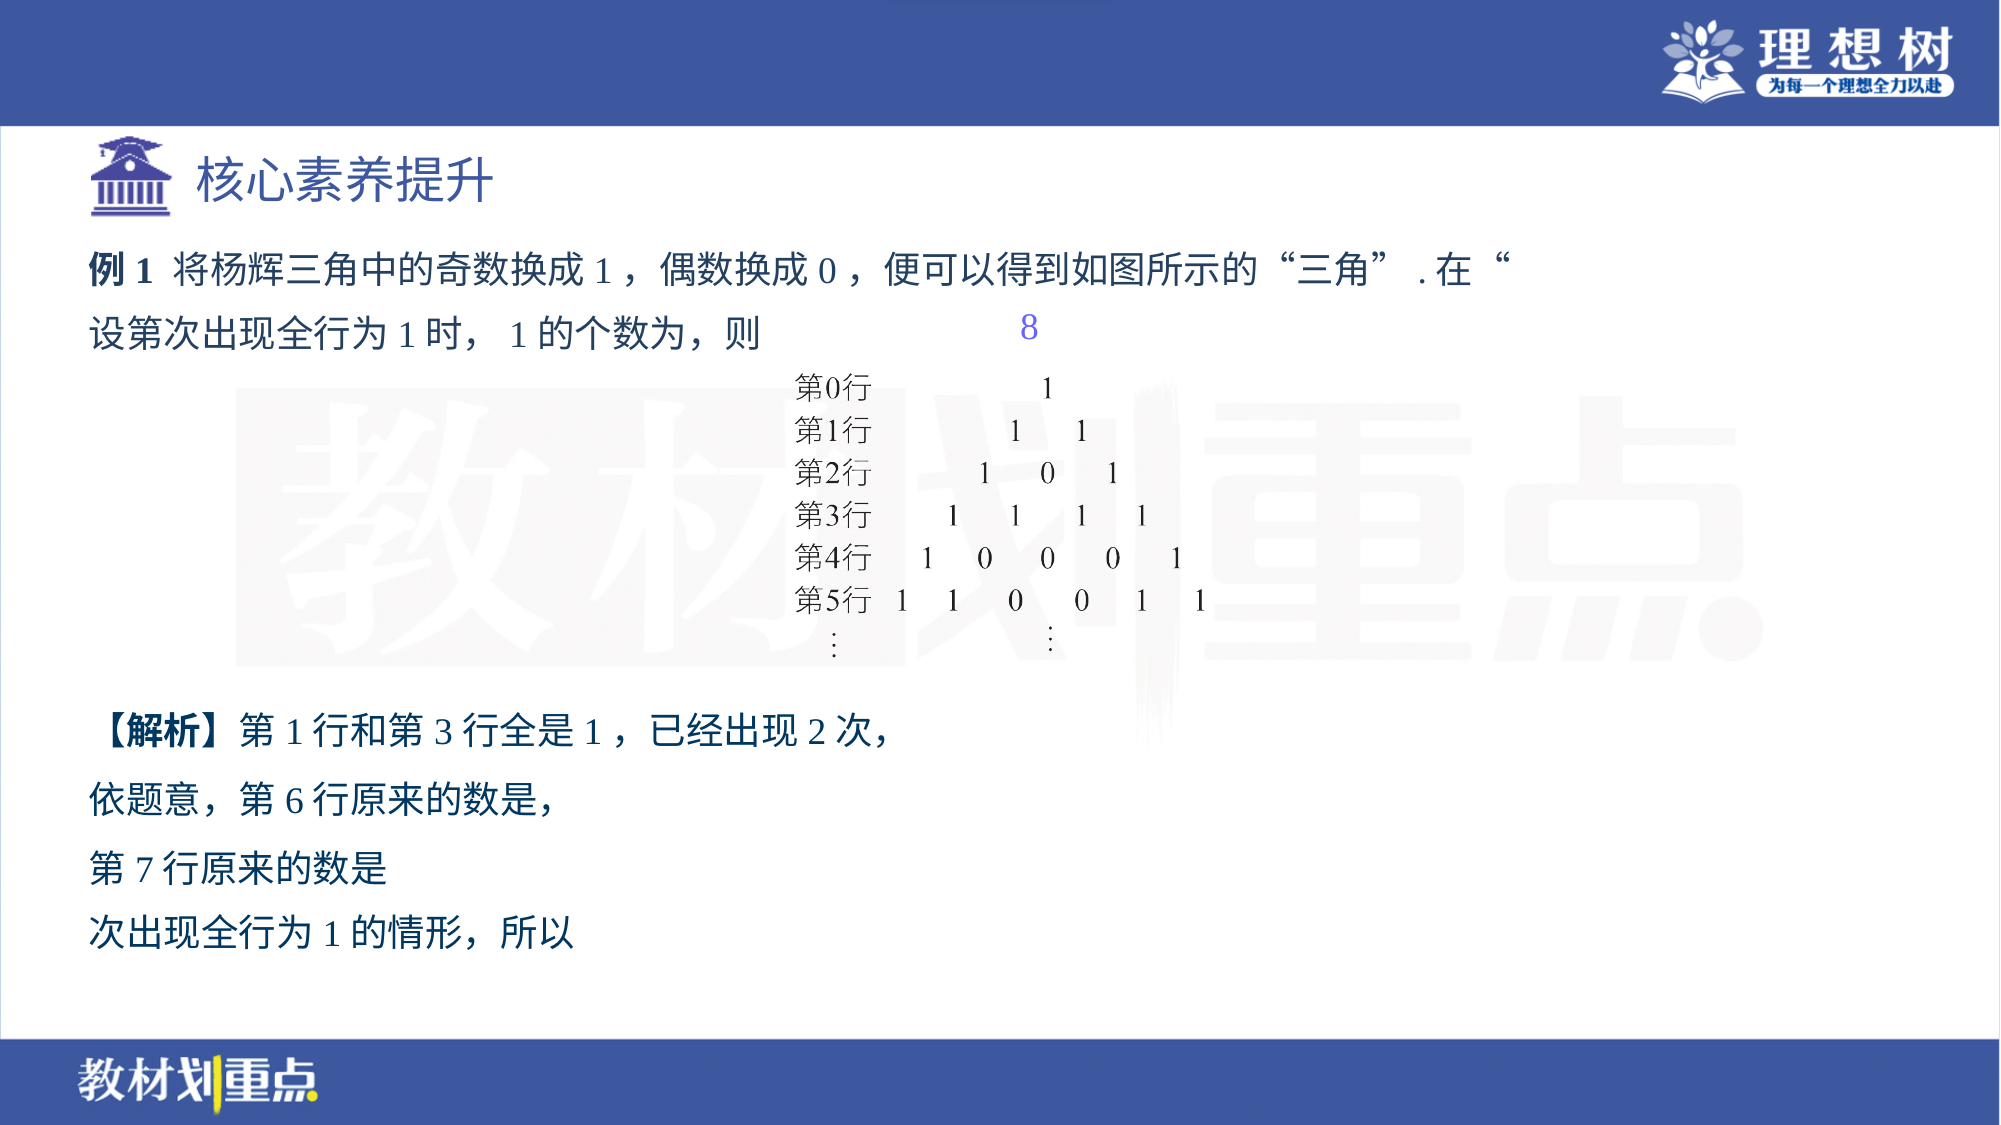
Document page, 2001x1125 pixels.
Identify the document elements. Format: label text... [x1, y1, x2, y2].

picture [0, 0, 2000, 1125]
text_box 核心素养提升 [194, 135, 726, 222]
text_box 8 [1006, 282, 1053, 341]
